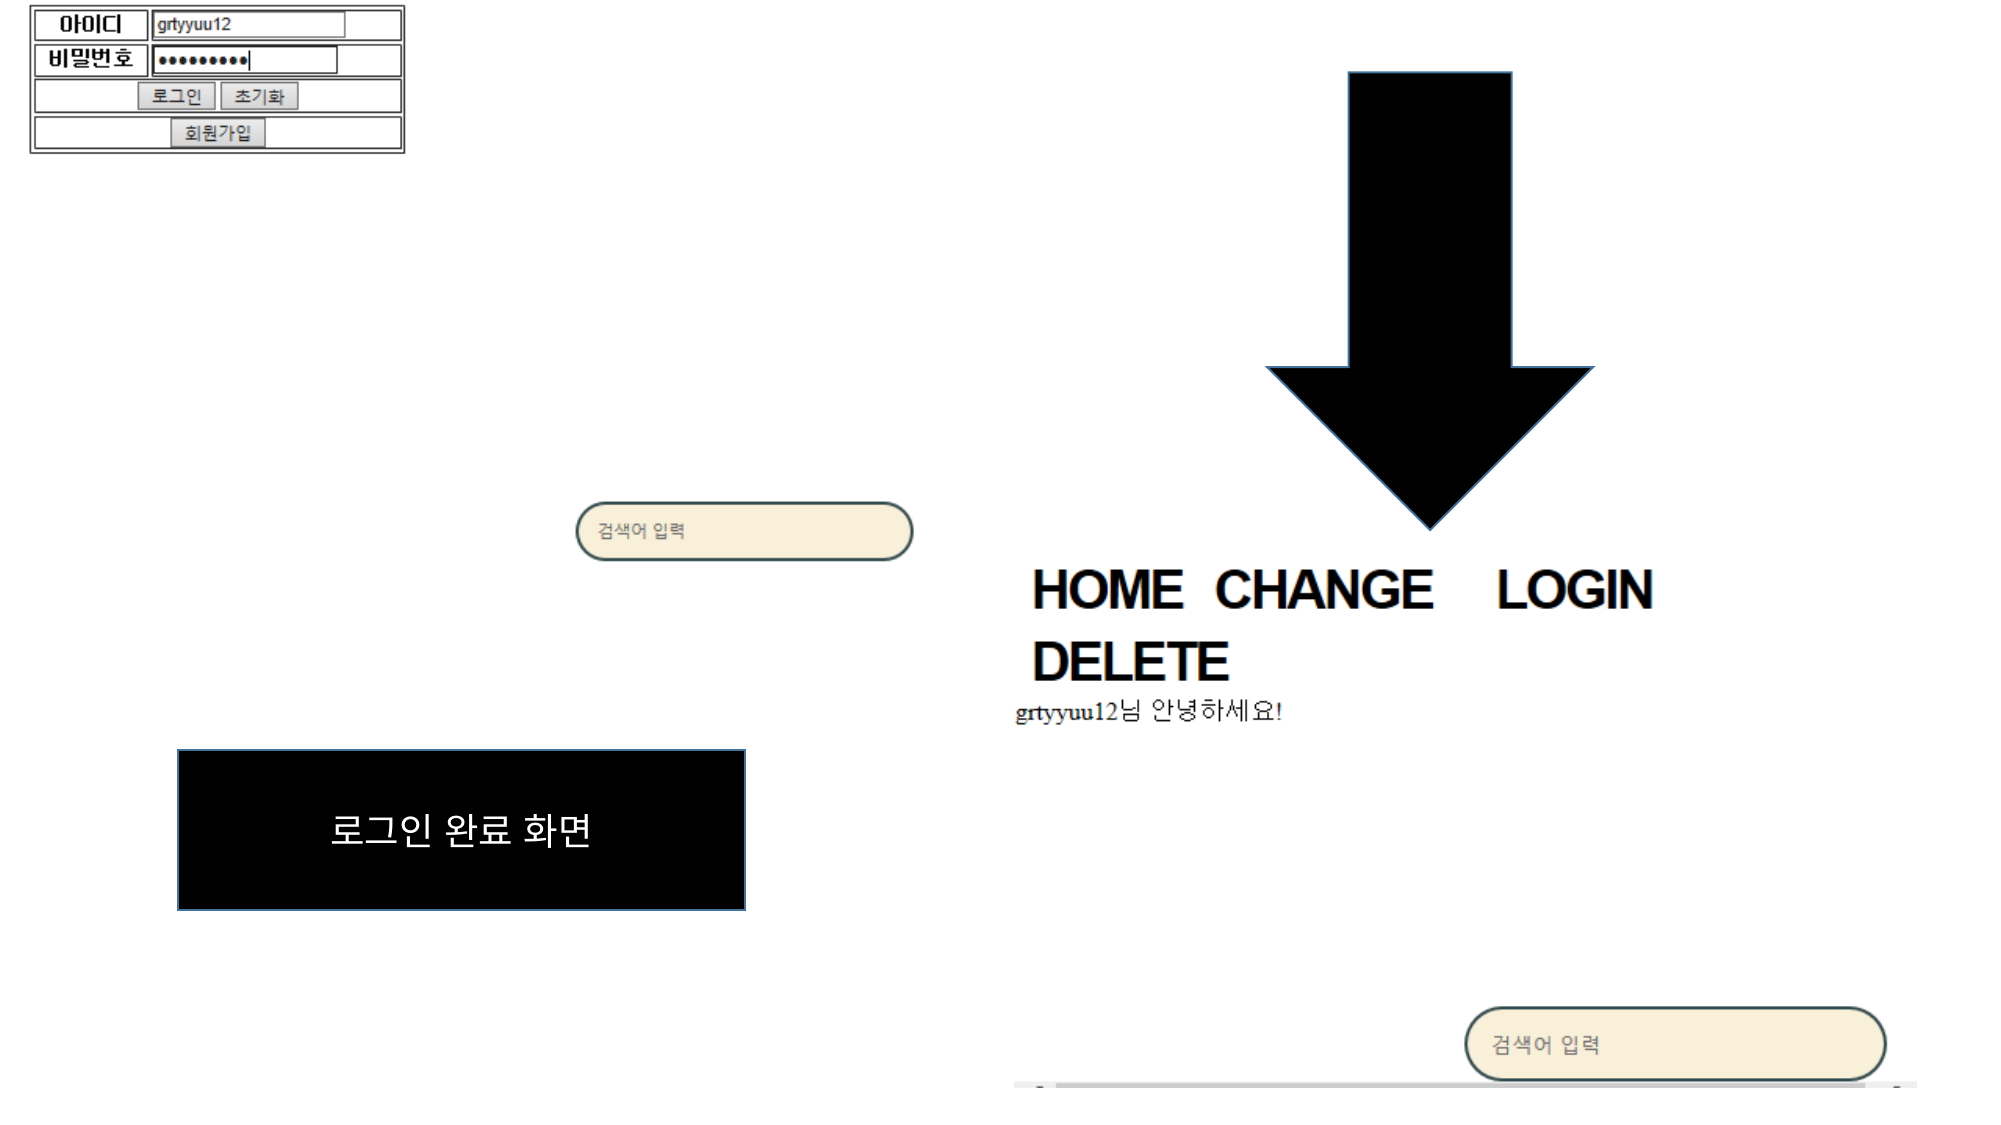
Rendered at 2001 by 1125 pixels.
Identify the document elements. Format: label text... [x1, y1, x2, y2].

text_box 로그인 완료 화면 [177, 749, 746, 911]
picture [1014, 562, 1917, 1088]
text_box [1264, 71, 1596, 532]
picture [22, 0, 928, 563]
